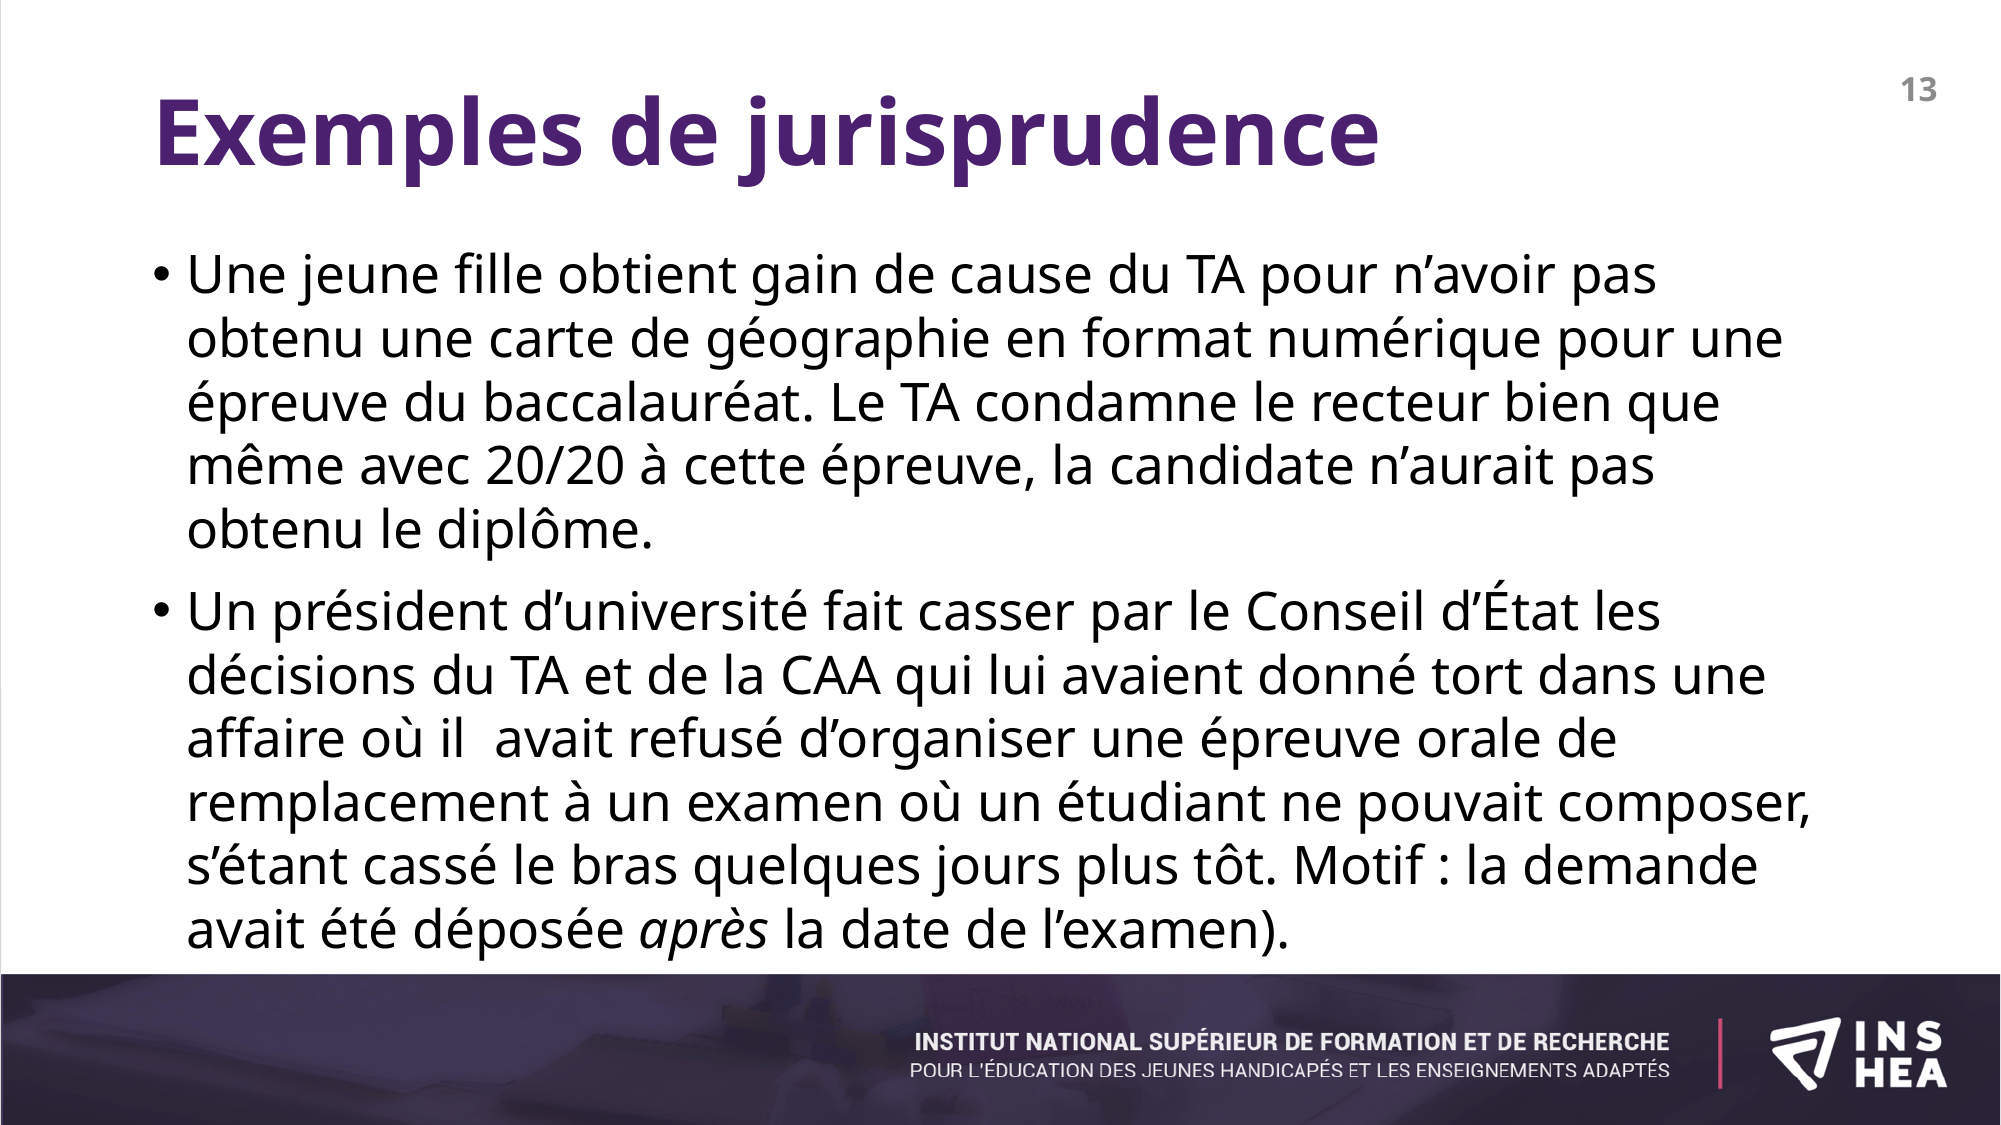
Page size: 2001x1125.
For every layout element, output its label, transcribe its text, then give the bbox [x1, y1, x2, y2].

title Exemples de jurisprudence [137, 59, 1863, 213]
list Une jeune fille obtient gain de cause du TA pour n’avoir pas obtenu une carte de géographie en format numérique pour une épreuve du baccalauréat. Le TA condamne le recteur bien que même avec 20/20 à cette épreuve, la candidate n’aurait pas obtenu le diplôme. Un président d’université fait casser par le Conseil d’État les décisions du TA et de la CAA qui lui avaient donné tort dans une affaire où il avait refusé d’organiser une épreuve orale de remplacement à un examen où un étudiant ne pouvait composer, s’étant cassé le bras quelques jours plus tôt. Motif : la demande avait été déposée après la date de l’examen). [137, 233, 1863, 972]
slide_number 13 [1850, 60, 1953, 121]
picture [0, 0, 2001, 1125]
